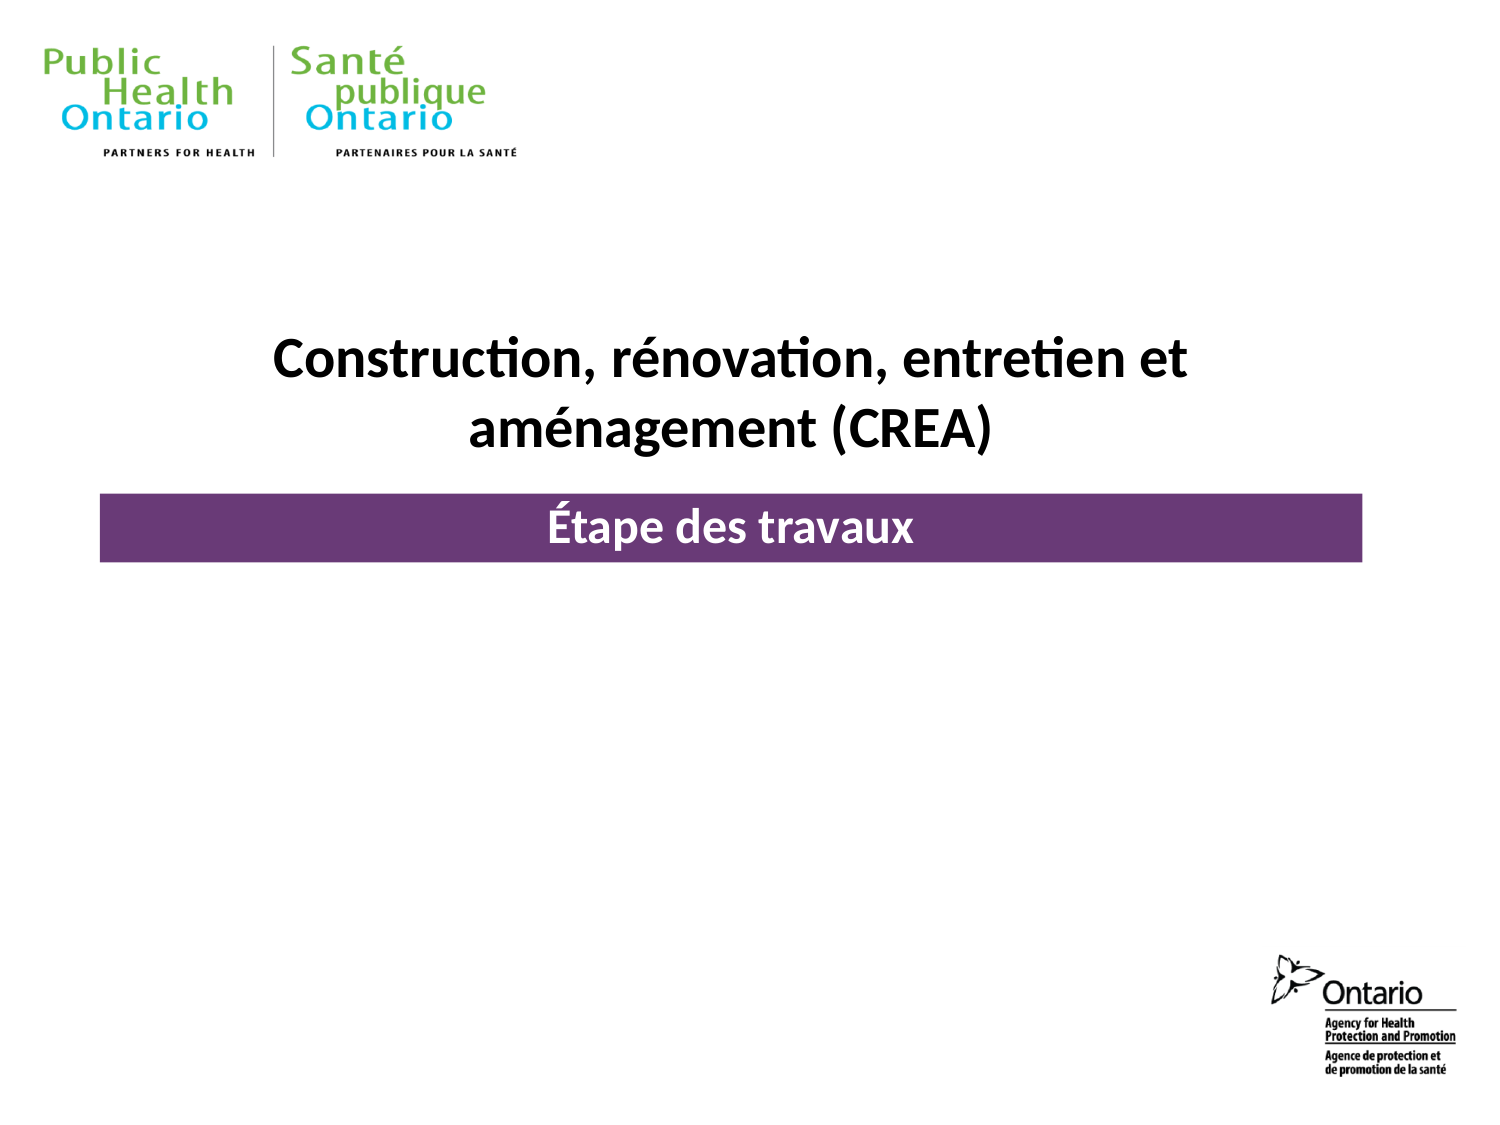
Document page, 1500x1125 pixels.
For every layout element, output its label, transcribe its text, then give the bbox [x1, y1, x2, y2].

picture [1262, 946, 1466, 1082]
picture [37, 37, 525, 165]
text_box Étape des travaux [99, 493, 1363, 563]
title Construction, rénovation, entretien et aménagement (CREA) [87, 275, 1375, 467]
